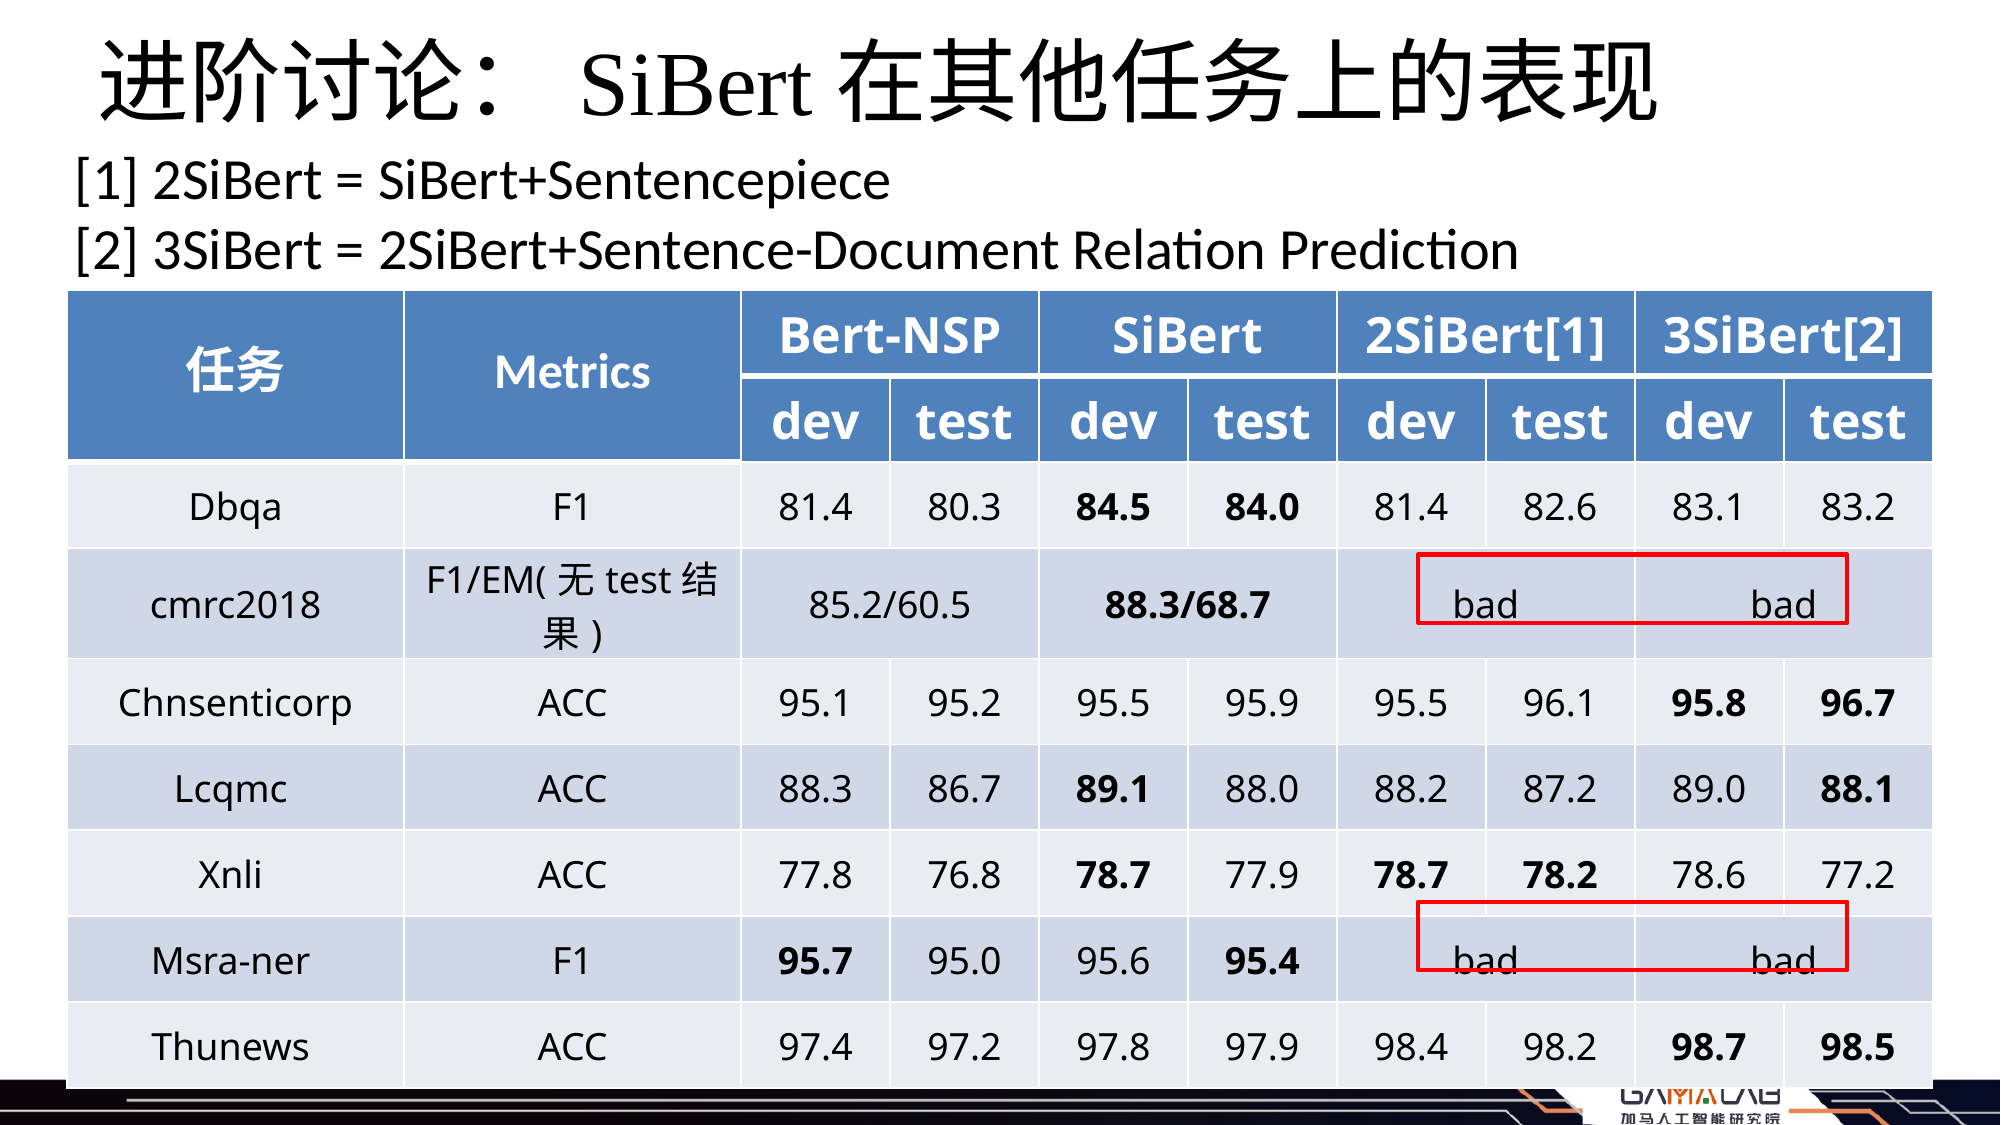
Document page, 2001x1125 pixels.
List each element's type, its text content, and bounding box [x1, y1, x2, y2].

table_cell ACC [405, 831, 740, 915]
table_header Bert-NSP [742, 291, 1038, 373]
table_cell test [1785, 379, 1932, 461]
picture [1621, 1089, 1780, 1124]
table_cell 98.5 [1785, 1003, 1932, 1087]
table_cell 88.0 [1189, 745, 1336, 829]
table_cell 83.1 [1636, 463, 1783, 547]
table_cell 95.5 [1040, 659, 1187, 744]
table_cell test [1487, 379, 1634, 461]
table_cell Thunews [68, 1003, 403, 1087]
picture [0, 0, 2000, 1125]
table_cell Chnsenticorp [68, 659, 403, 744]
table_cell 83.2 [1785, 463, 1932, 547]
table_cell 88.2 [1338, 745, 1485, 829]
table_cell 76.8 [891, 831, 1038, 915]
table_cell dev [1040, 379, 1187, 461]
text_box [1] 2SiBert = SiBert+Sentencepiece [2] 3SiBert = 2SiBert+Sentence-Document Relation Prediction [67, 133, 1832, 289]
table_cell 96.7 [1785, 659, 1932, 744]
table_cell 77.8 [742, 831, 889, 915]
table_cell 77.9 [1189, 831, 1336, 915]
table_cell 85.2/60.5 [742, 549, 1038, 658]
table_header SiBert [1040, 291, 1336, 373]
table_cell 81.4 [1338, 463, 1485, 547]
table_cell 97.8 [1040, 1003, 1187, 1087]
table_cell Msra-ner [68, 917, 403, 1001]
table_cell 95.7 [742, 917, 889, 1001]
table_cell 95.4 [1189, 917, 1336, 1001]
table_cell 98.7 [1636, 1003, 1783, 1087]
table_cell bad [1338, 917, 1634, 1001]
table_cell 78.2 [1487, 831, 1634, 901]
table_cell bad [1636, 549, 1932, 658]
table_cell 96.1 [1487, 659, 1634, 744]
table_cell 95.8 [1636, 659, 1783, 744]
table_cell 77.2 [1785, 831, 1932, 915]
table_cell 97.2 [891, 1003, 1038, 1087]
table_cell 89.0 [1636, 745, 1783, 829]
table_cell test [891, 379, 1038, 461]
table_cell 78.7 [1338, 831, 1485, 915]
table_cell ACC [405, 659, 740, 744]
table_cell 89.1 [1040, 745, 1187, 829]
table_cell dev [1636, 379, 1783, 461]
table_cell 82.6 [1487, 463, 1634, 547]
table_cell 95.1 [742, 659, 889, 744]
table_cell 88.1 [1785, 745, 1932, 829]
table_cell 95.6 [1040, 917, 1187, 1001]
table_cell F1 [405, 465, 740, 547]
table_cell 86.7 [891, 745, 1038, 829]
table_cell 98.2 [1487, 1003, 1634, 1087]
table_cell 87.2 [1487, 745, 1634, 829]
table_cell 97.4 [742, 1003, 889, 1087]
table_cell 84.0 [1189, 463, 1336, 547]
title 进阶讨论：SiBert在其他任务上的表现 [86, 18, 1812, 133]
table_cell 95.5 [1338, 659, 1485, 744]
text_box [1418, 901, 1848, 971]
table_cell 95.0 [891, 917, 1038, 1001]
table_cell bad [1338, 549, 1634, 658]
table_cell 97.9 [1189, 1003, 1336, 1087]
table_header 3SiBert[2] [1636, 291, 1932, 373]
table_cell cmrc2018 [68, 549, 403, 658]
table_cell 80.3 [891, 463, 1038, 547]
table_cell bad [1636, 917, 1932, 1001]
table_cell 95.9 [1189, 659, 1336, 744]
table_cell ACC [405, 745, 740, 829]
table_cell dev [742, 379, 889, 461]
table_cell 98.4 [1338, 1003, 1485, 1087]
table_cell Lcqmc [68, 745, 403, 829]
table_cell 78.7 [1040, 831, 1187, 915]
table_header Metrics [405, 291, 740, 459]
table_cell Xnli [68, 831, 403, 915]
table_cell 95.2 [891, 659, 1038, 744]
table_header 任务 [68, 291, 403, 459]
table_cell F1 [405, 917, 740, 1001]
table_cell 88.3/68.7 [1040, 549, 1336, 658]
text_box [1418, 554, 1848, 623]
table_cell ACC [405, 1003, 740, 1087]
table_cell F1/EM(无test结果) [405, 549, 740, 658]
table_cell 78.6 [1636, 831, 1783, 901]
table_cell 84.5 [1040, 463, 1187, 547]
table_cell test [1189, 379, 1336, 461]
table_cell 88.3 [742, 745, 889, 829]
table_cell Dbqa [68, 465, 403, 547]
table_cell dev [1338, 379, 1485, 461]
table_header 2SiBert[1] [1338, 291, 1634, 373]
table_cell 81.4 [742, 463, 889, 547]
